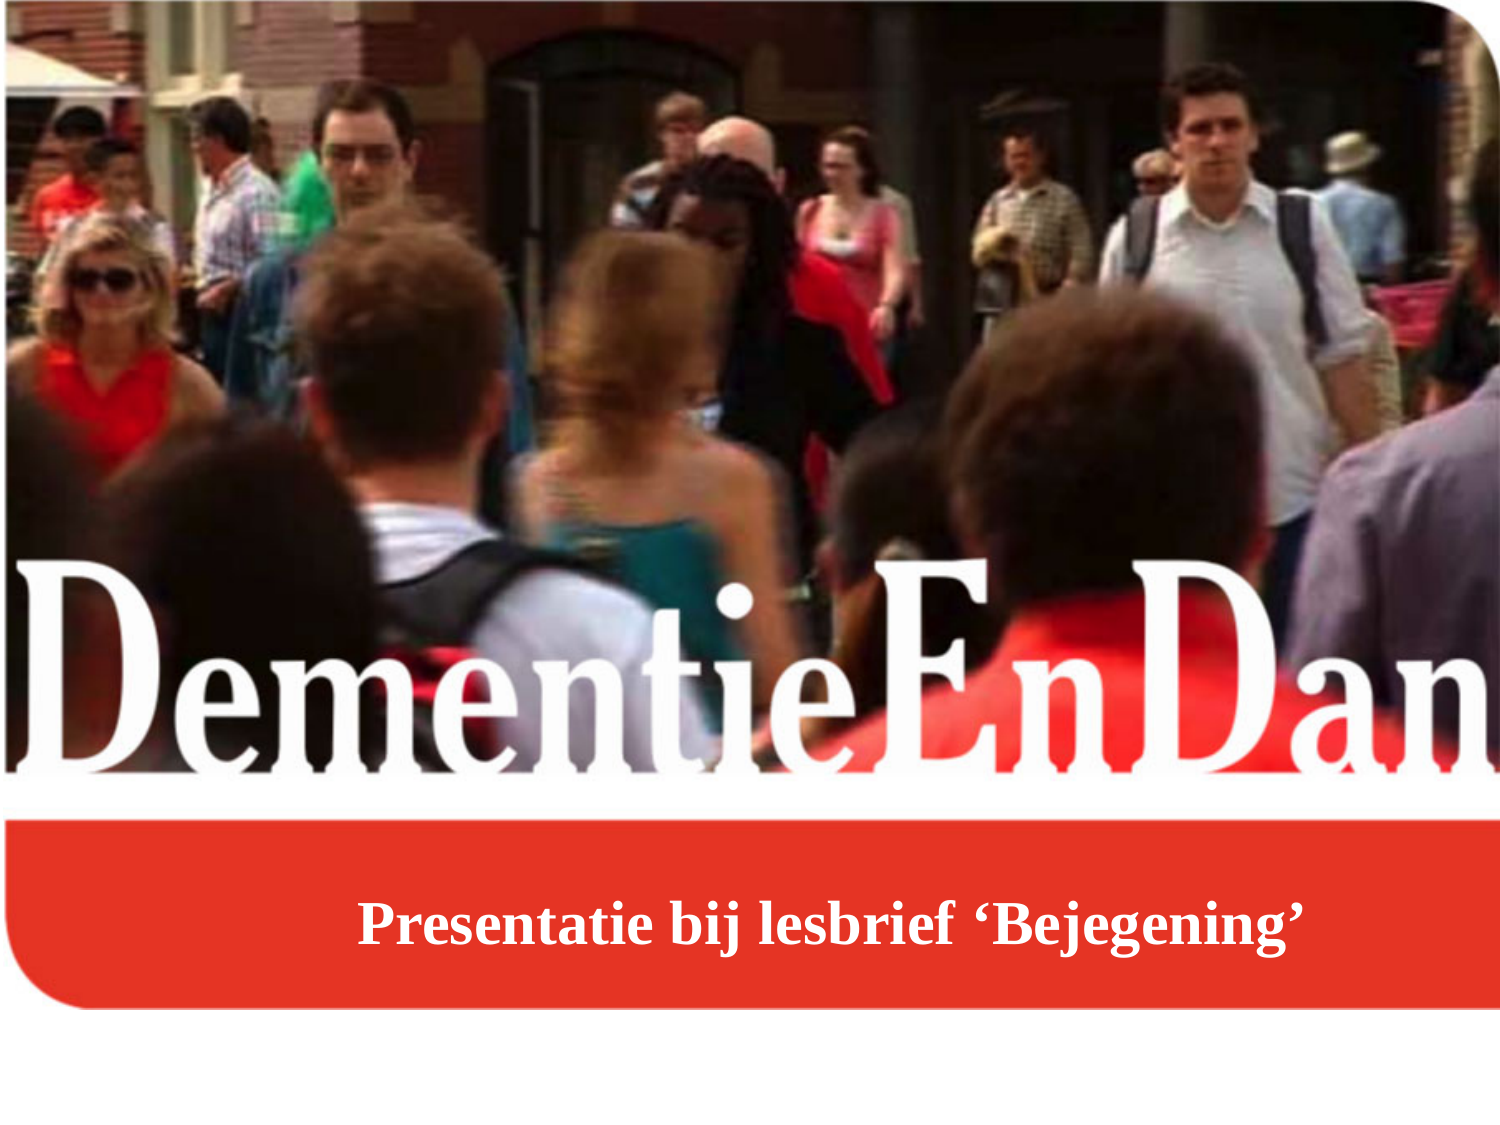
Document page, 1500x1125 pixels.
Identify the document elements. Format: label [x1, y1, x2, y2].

picture [3, 0, 1500, 1011]
